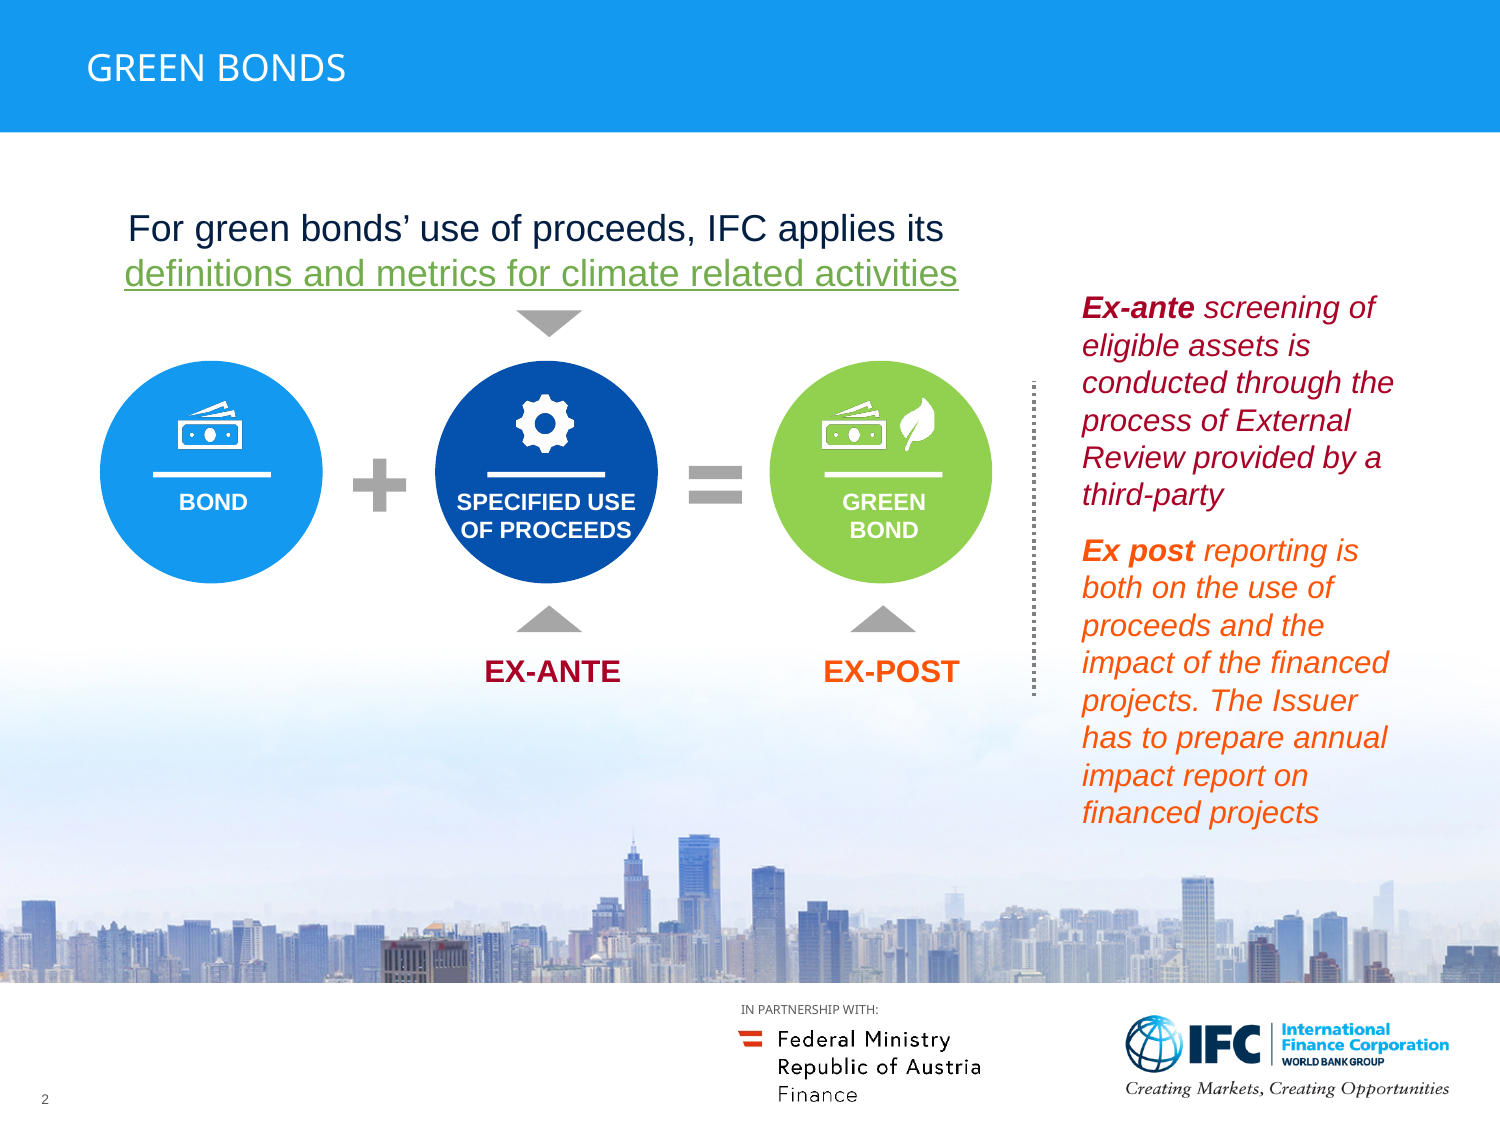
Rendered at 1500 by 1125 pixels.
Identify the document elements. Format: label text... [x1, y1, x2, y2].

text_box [688, 465, 743, 504]
picture [722, 1015, 997, 1117]
text_box [824, 471, 943, 478]
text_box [352, 458, 407, 512]
text_box [99, 360, 323, 485]
text_box [487, 471, 606, 478]
text_box [435, 360, 658, 485]
title Green bonds [85, 31, 1418, 101]
text_box [516, 310, 583, 338]
text_box [153, 471, 271, 478]
picture [899, 397, 935, 451]
slide_number 1 [0, 1069, 91, 1125]
picture [1125, 1015, 1449, 1098]
picture [1143, 1026, 1152, 1033]
picture [0, 486, 1500, 983]
picture [818, 391, 889, 462]
text_box [769, 360, 993, 485]
picture [503, 382, 586, 465]
text_box Ex-ante screening of eligible assets is conducted through the process of External Review provided by a third-party [1073, 283, 1418, 394]
picture [175, 391, 246, 462]
text_box For green bonds’ use of proceeds, IFC applies its definitions and metrics for climate related activities [90, 196, 993, 302]
text_box GREEN BOND [827, 479, 941, 485]
text_box BOND [164, 479, 264, 485]
text_box SPECIFIED USE OF PROCEEDS [441, 479, 651, 485]
